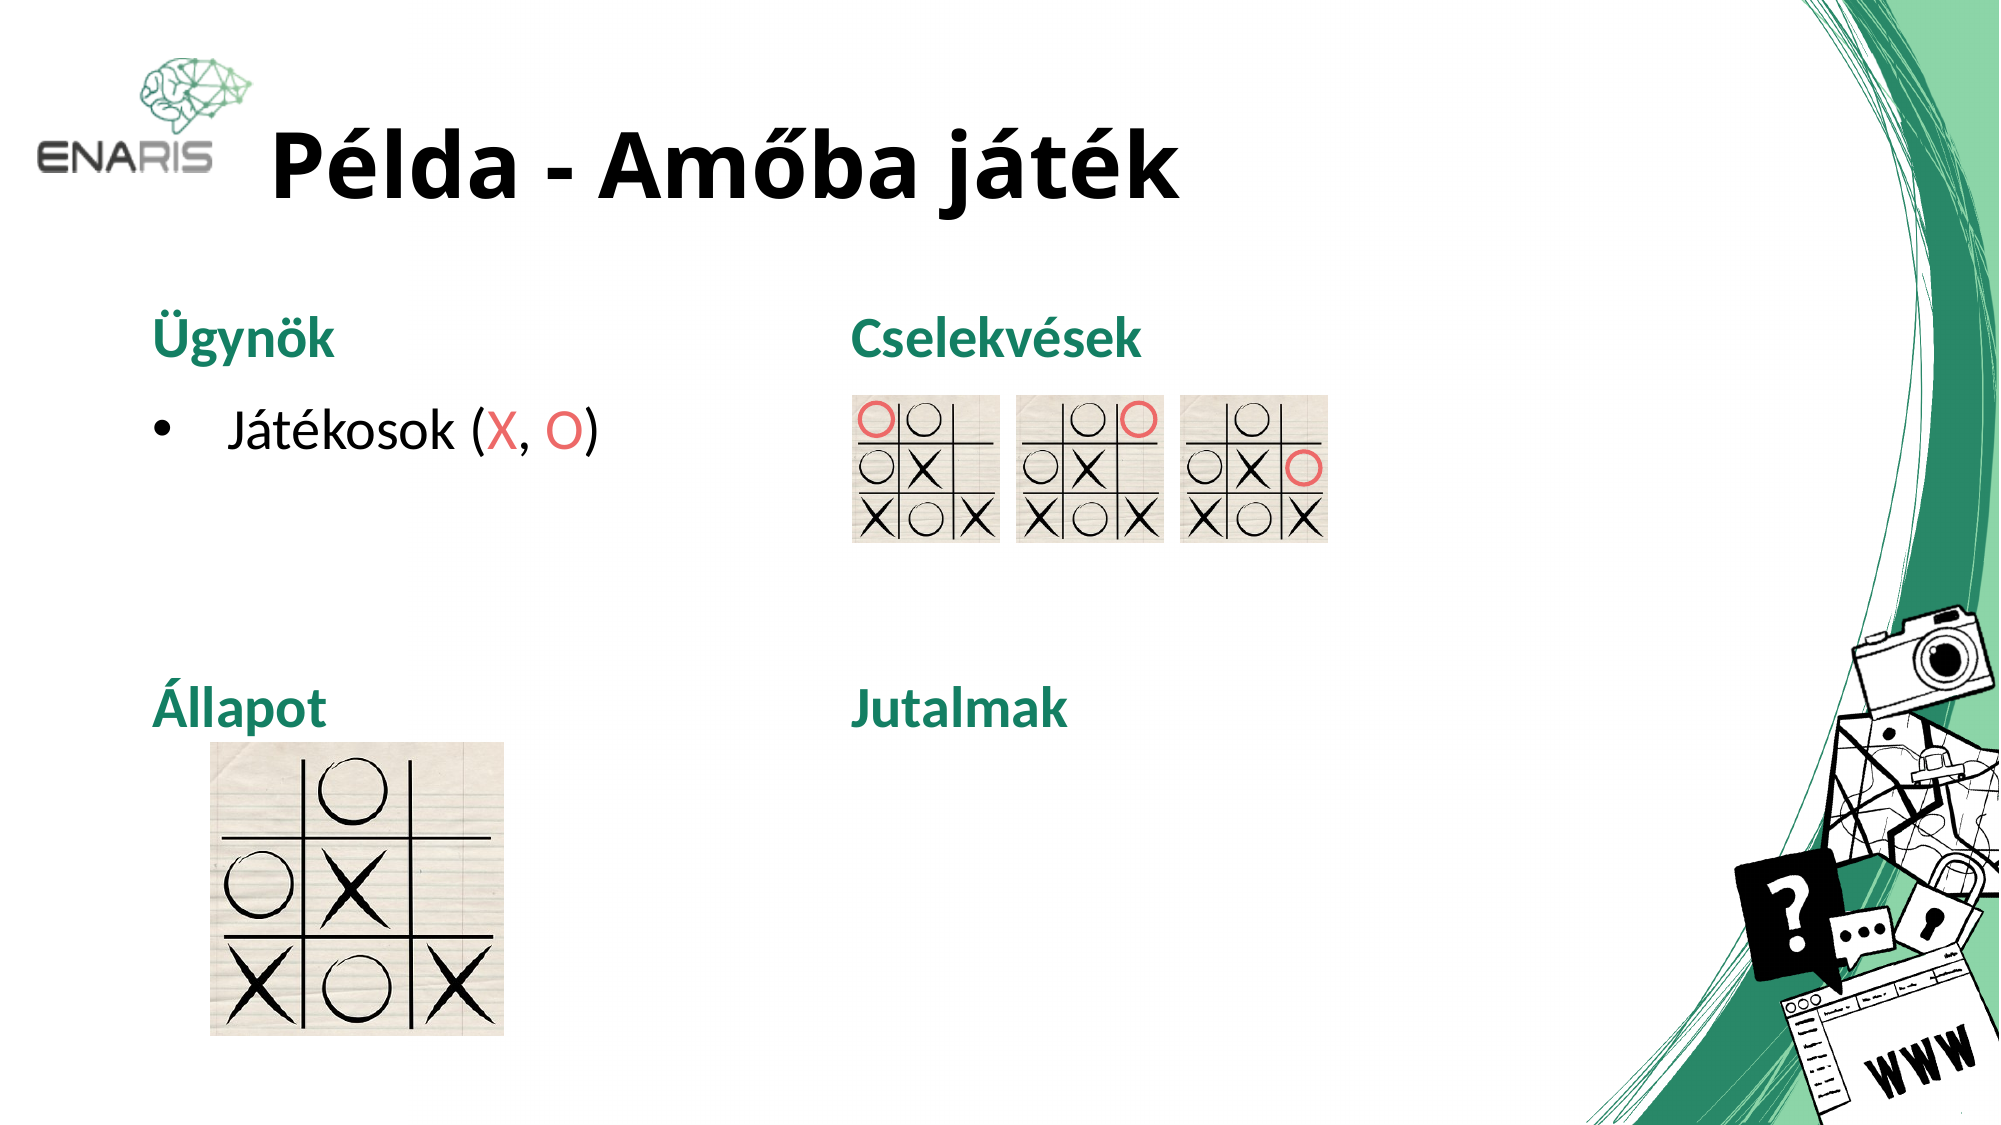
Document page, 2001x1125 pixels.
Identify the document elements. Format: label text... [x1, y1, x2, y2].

picture [37, 58, 254, 173]
picture [210, 0, 1999, 1125]
text_box Példa - Amőba játék [253, 59, 1863, 278]
text_box Cselekvések Jutalmak [836, 299, 1401, 1014]
text_box Ügynök Játékosok (X, O) Állapot [137, 299, 702, 1014]
